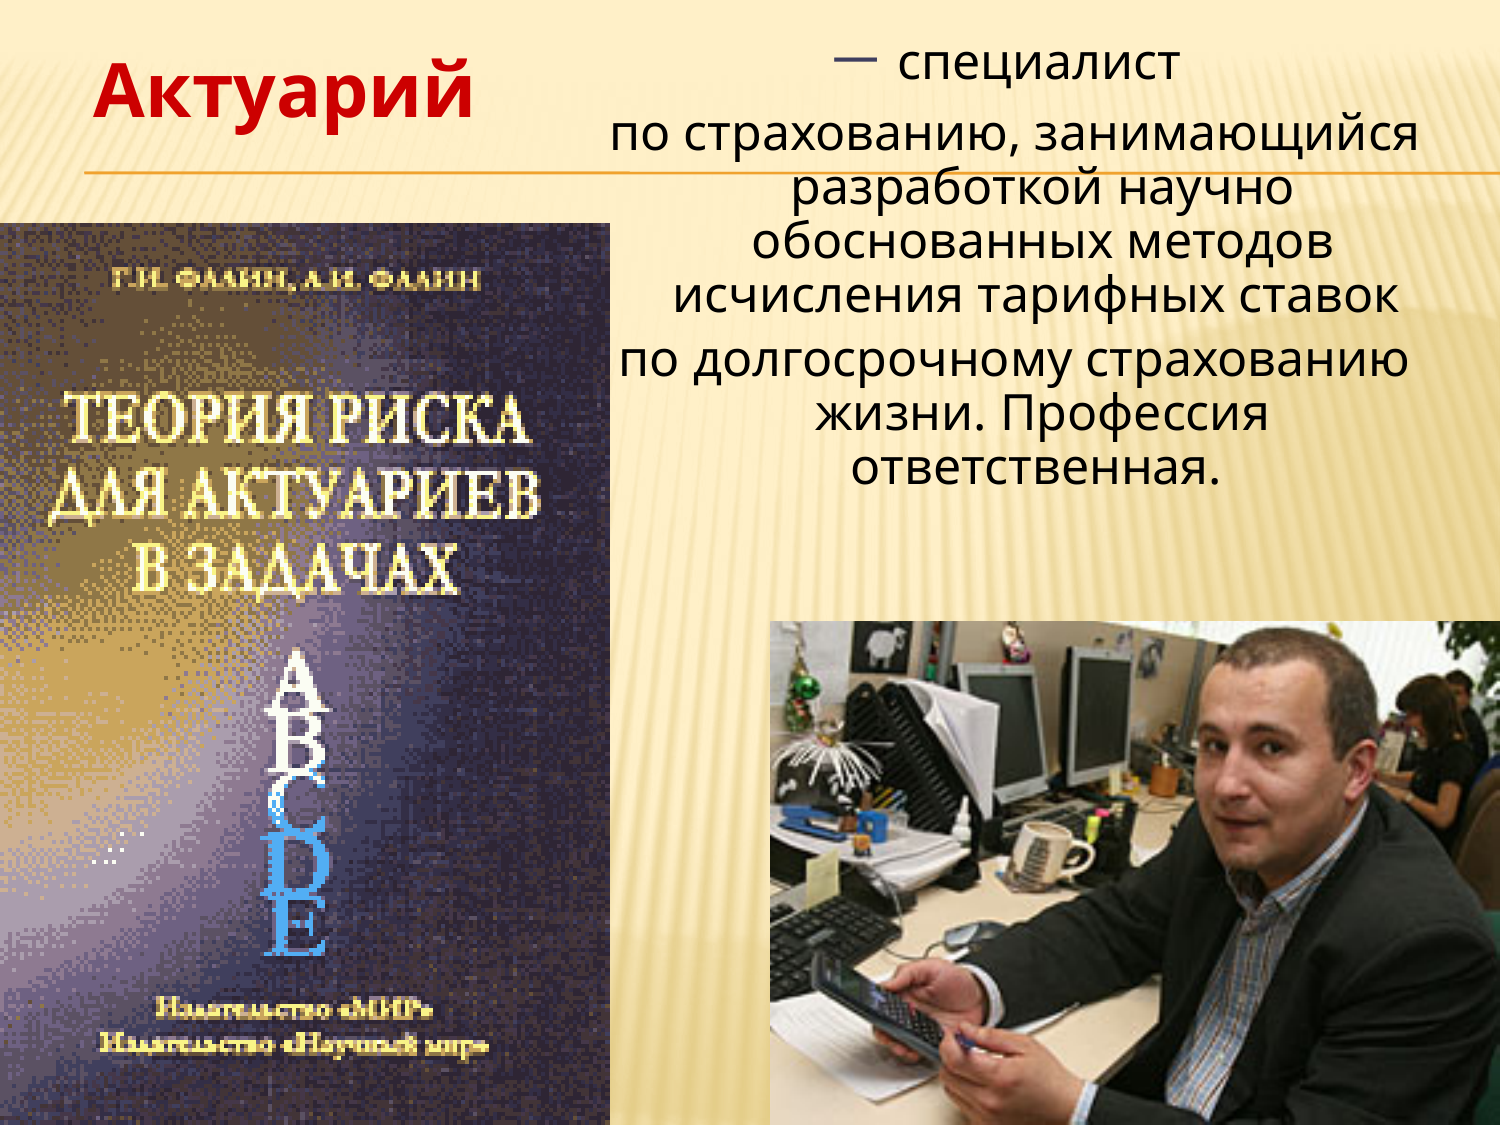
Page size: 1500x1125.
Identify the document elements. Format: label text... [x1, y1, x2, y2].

list – специалист по страхованию, занимающийся разработкой научно обоснованных методов исчисления тарифных ставок по долгосрочному страхованию жизни. Профессия ответственная. [558, 0, 1471, 798]
picture [770, 620, 1500, 1125]
picture [0, 222, 610, 1125]
text_box Актуарий [78, 35, 492, 140]
